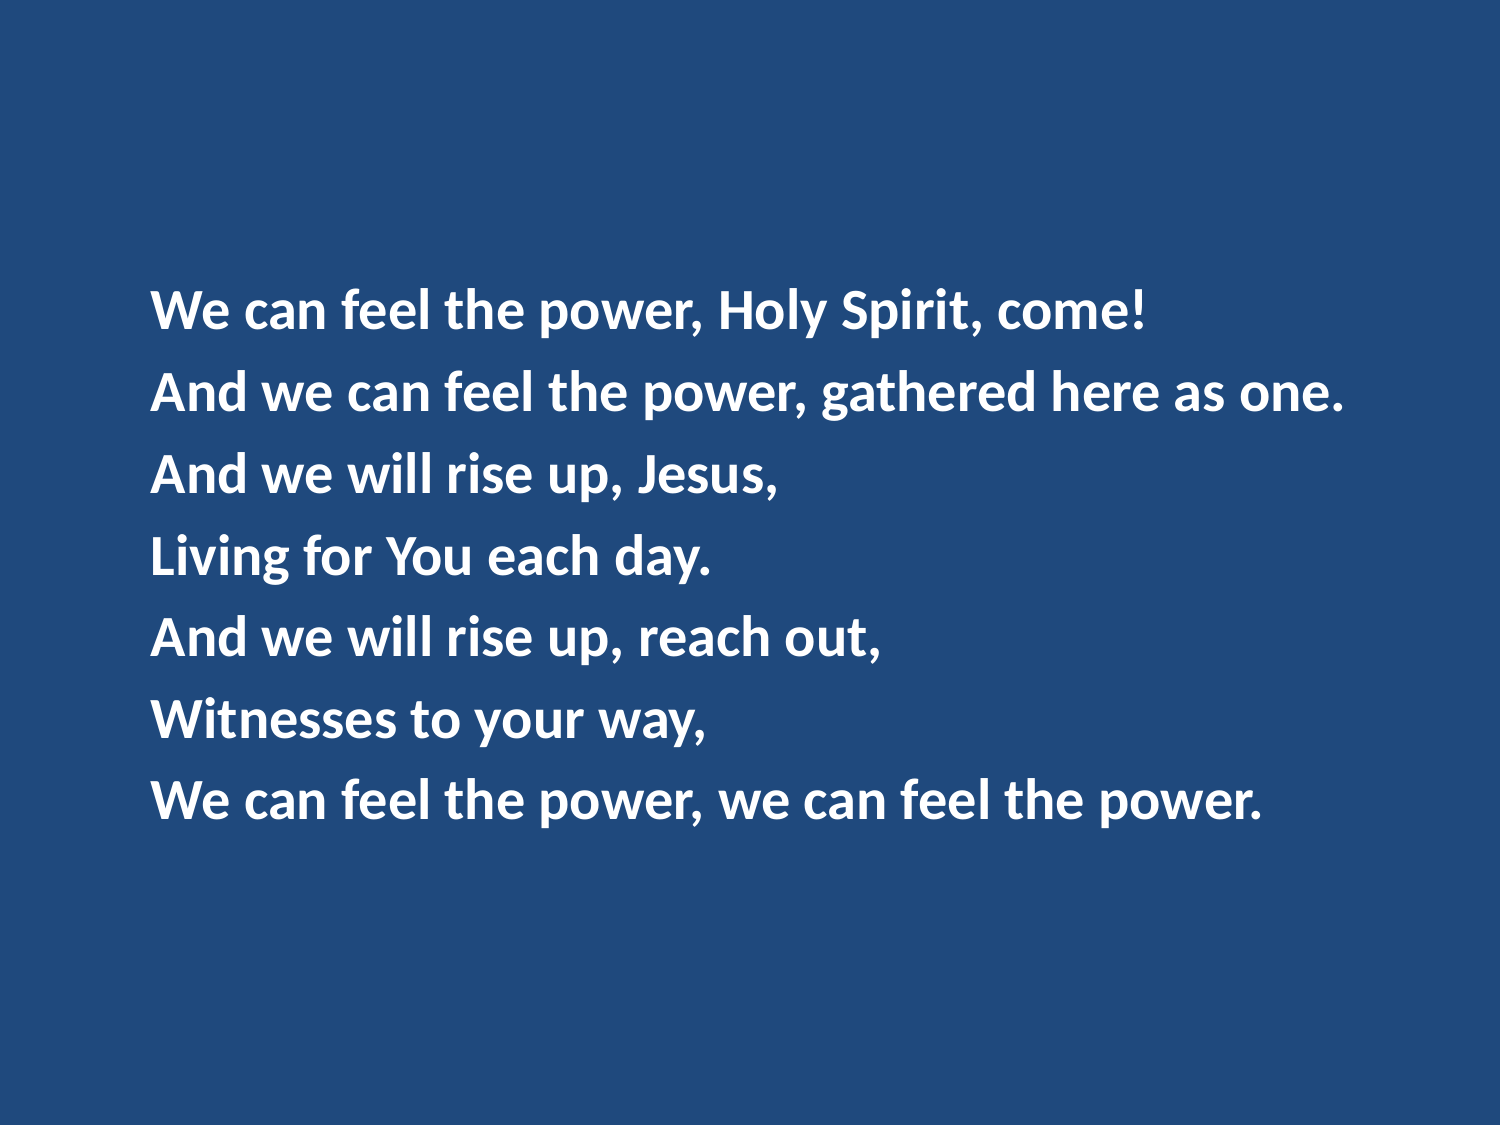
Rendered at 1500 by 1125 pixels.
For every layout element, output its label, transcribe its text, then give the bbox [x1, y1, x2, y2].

list We can feel the power, Holy Spirit, come! And we can feel the power, gathered here as one. And we will rise up, Jesus, Living for You each day. And we will rise up, reach out, Witnesses to your way, We can feel the power, we can feel the power. [135, 264, 1454, 861]
